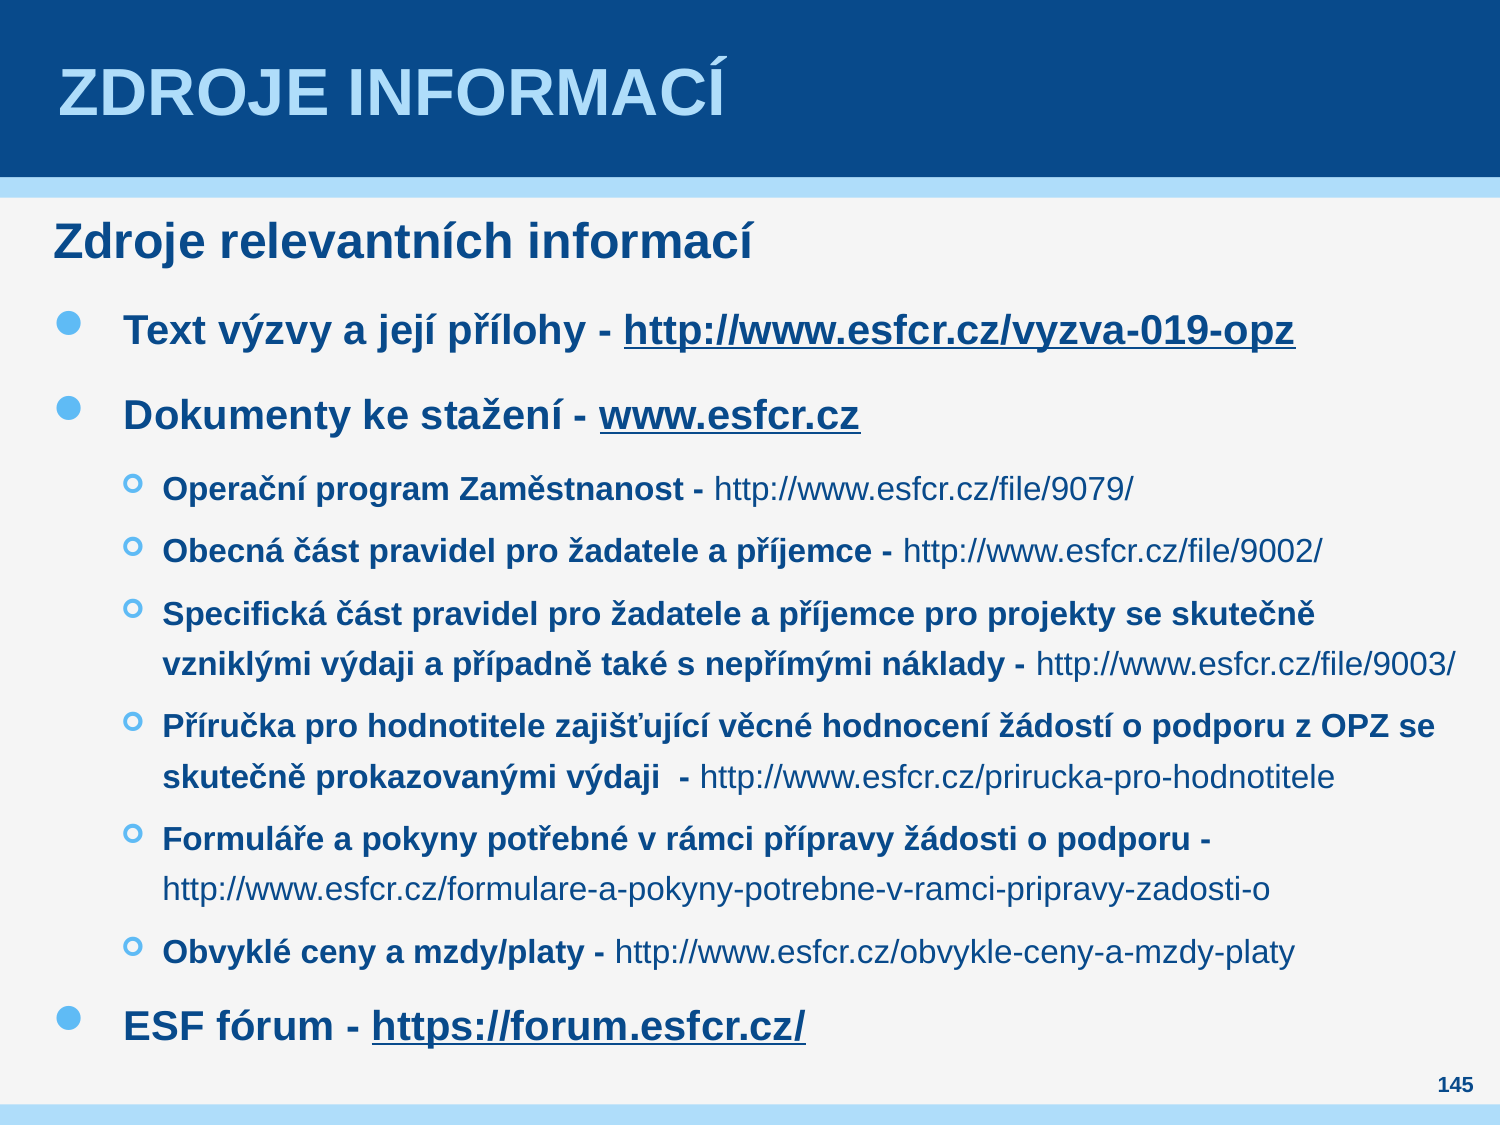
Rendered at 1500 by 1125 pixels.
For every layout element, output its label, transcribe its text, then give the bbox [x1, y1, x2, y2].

title ZDROJE INFORMACÍ [53, 0, 1483, 178]
slide_number 145 [1417, 1068, 1495, 1099]
list Zdroje relevantních informací Text výzvy a její přílohy - http://www.esfcr.cz/vyzva-019-opz Dokumenty ke stažení - www.esfcr.cz Operační program Zaměstnanost - http://www.esfcr.cz/file/9079/ Obecná část pravidel pro žadatele a příjemce - http://www.esfcr.cz/file/9002/ Specifická část pravidel pro žadatele a příjemce pro projekty se skutečně vzniklými výdaji a případně také s nepřímými náklady - http://www.esfcr.cz/file/9003/ Příručka pro hodnotitele zajišťující věcné hodnocení žádostí o podporu z OPZ se skutečně prokazovanými výdaji - http://www.esfcr.cz/prirucka-pro-hodnotitele Formuláře a pokyny potřebné v rámci přípravy žádosti o podporu - http://www.esfcr.cz/formulare-a-pokyny-potrebne-v-ramci-pripravy-zadosti-o Obvyklé ceny a mzdy/platy - http://www.esfcr.cz/obvykle-ceny-a-mzdy-platy ESF fórum - https://forum.esfcr.cz/ [53, 208, 1471, 1083]
